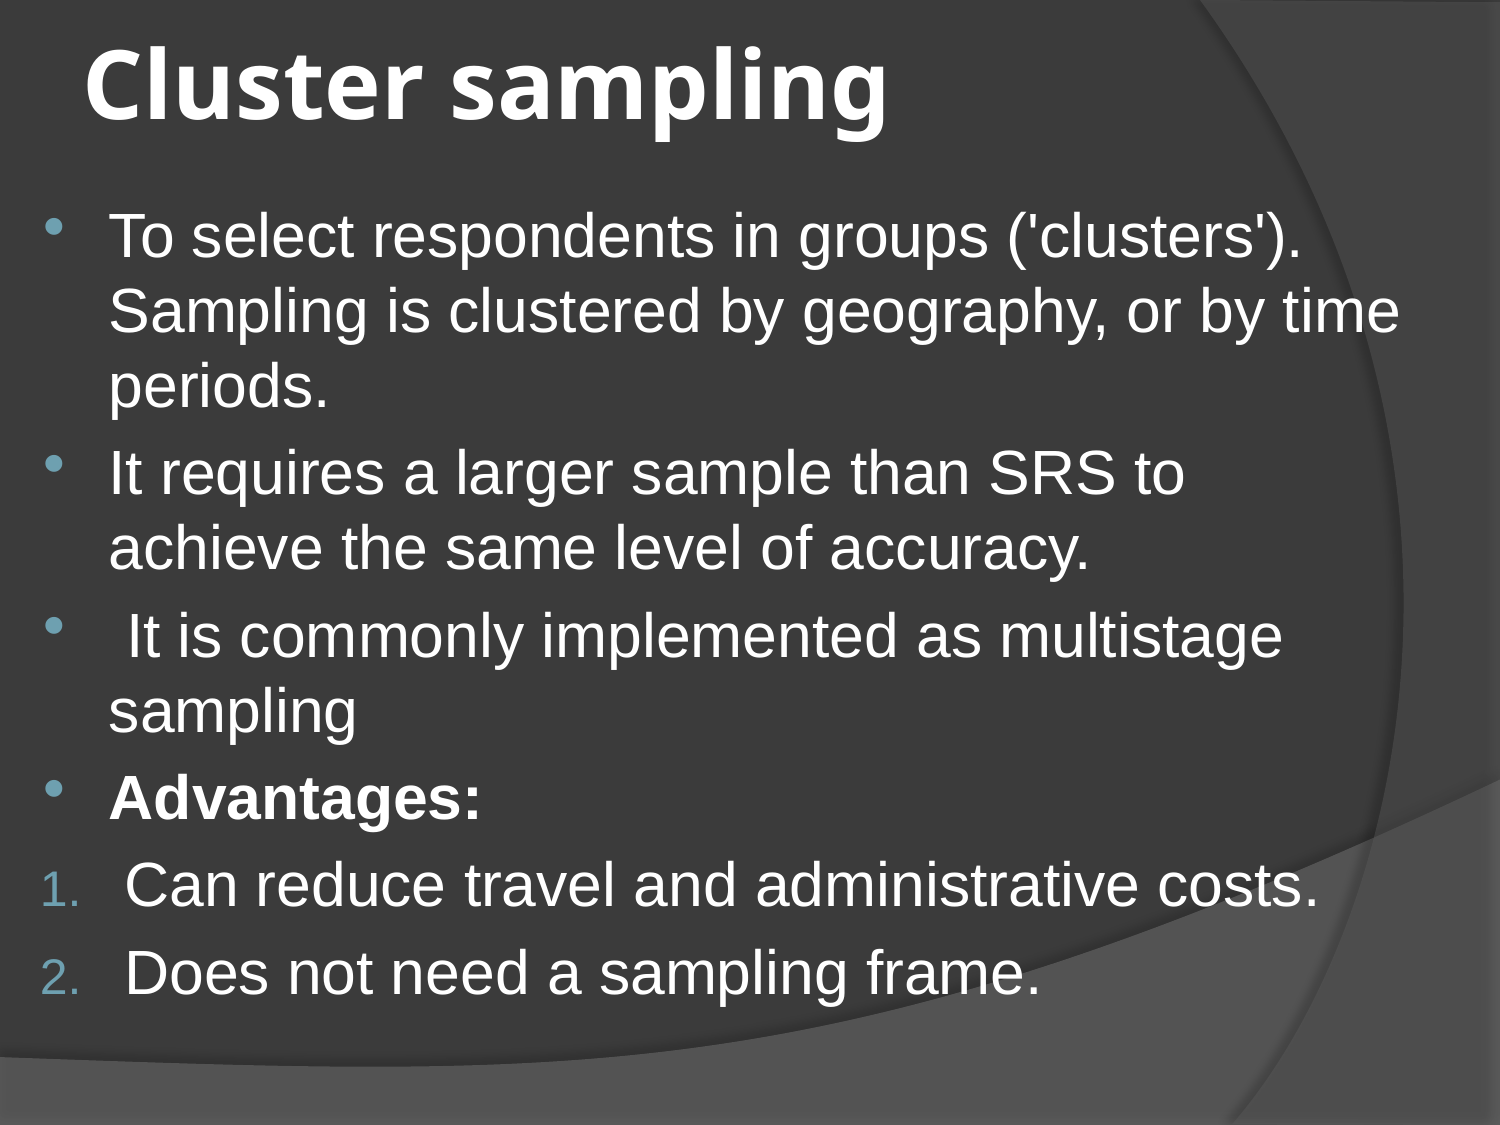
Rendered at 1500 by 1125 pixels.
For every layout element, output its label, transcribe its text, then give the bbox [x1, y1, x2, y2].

list To select respondents in groups ('clusters'). Sampling is clustered by geography, or by time periods. It requires a larger sample than SRS to achieve the same level of accuracy. It is commonly implemented as multistage sampling Advantages: Can reduce travel and administrative costs. Does not need a sampling frame. [24, 187, 1425, 1088]
title Cluster sampling [75, 0, 1425, 163]
